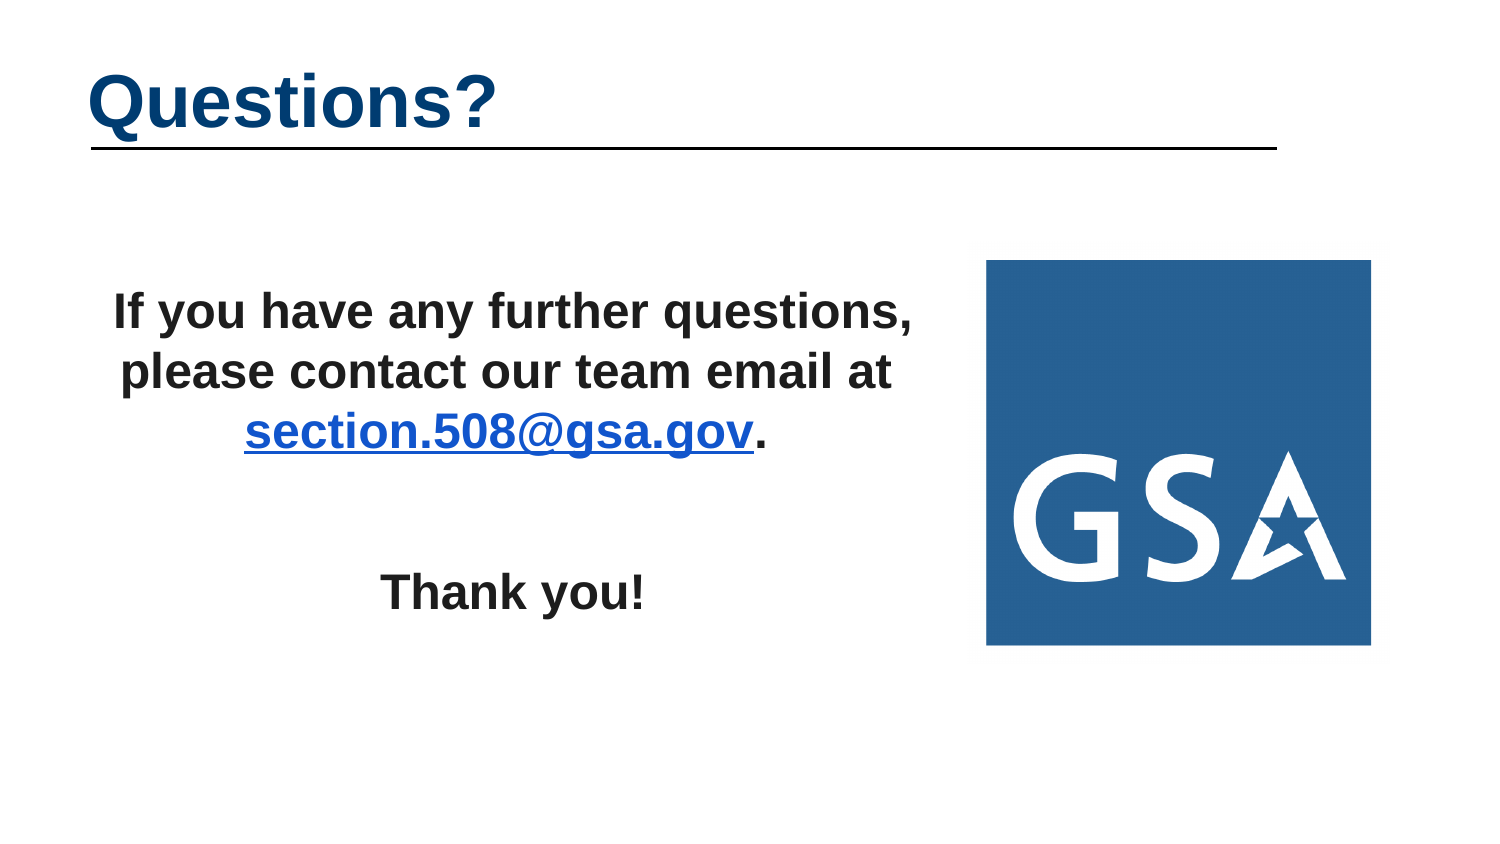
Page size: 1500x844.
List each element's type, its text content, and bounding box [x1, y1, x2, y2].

list If you have any further questions, please contact our team email at section.508@gsa.gov. Thank you! [58, 263, 962, 664]
picture [967, 241, 1391, 664]
title Questions? [72, 12, 1390, 158]
